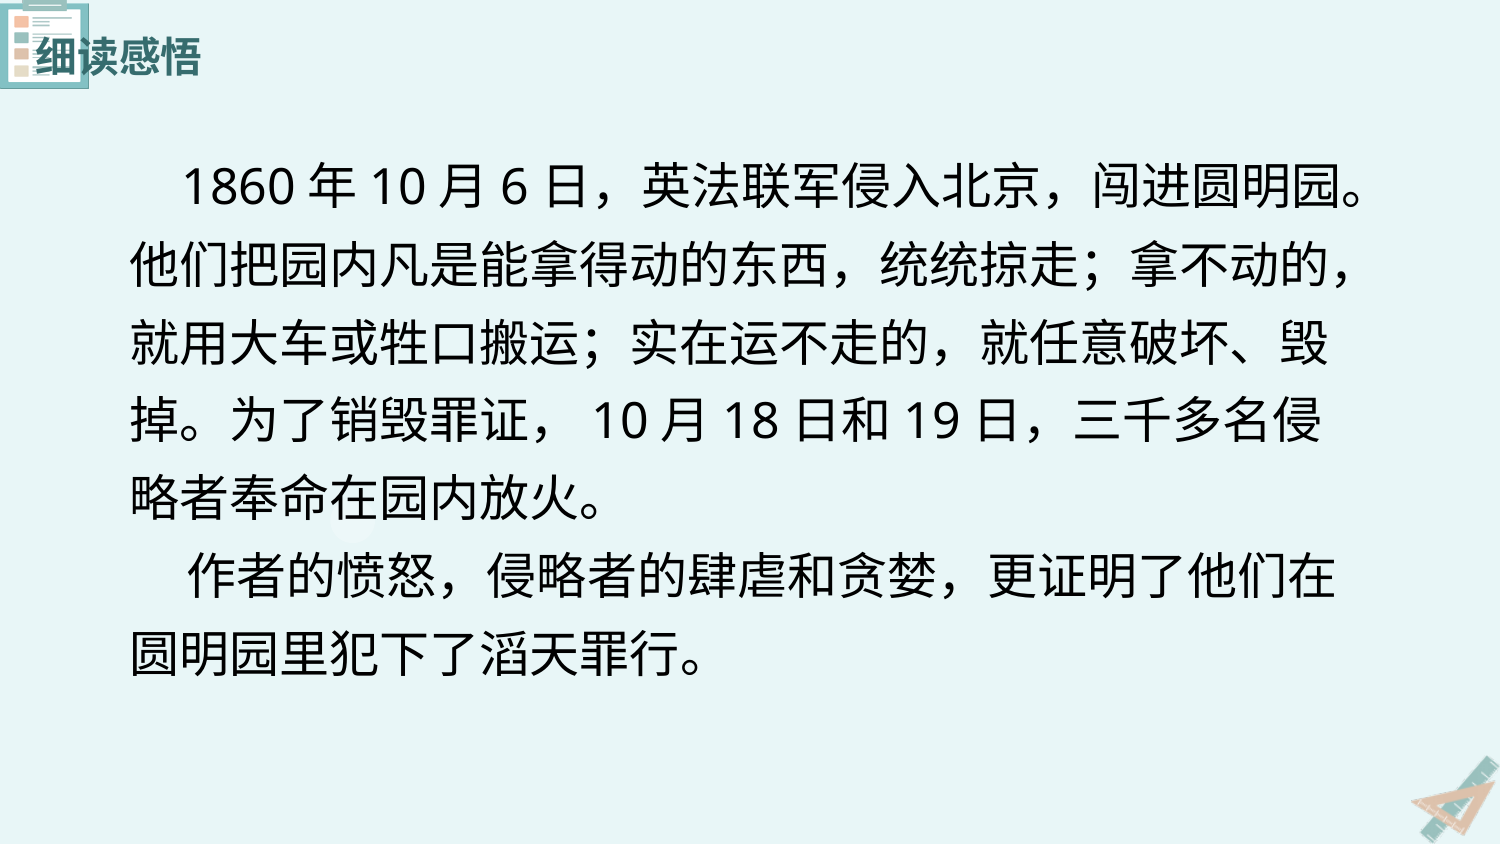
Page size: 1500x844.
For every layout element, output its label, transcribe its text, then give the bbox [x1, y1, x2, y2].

text_box 作者的愤怒，侵略者的肆虐和贪婪，更证明了他们在圆明园里犯下了滔天罪行。 [118, 520, 1353, 766]
picture [0, 0, 89, 89]
text_box 1860年10月6日，英法联军侵入北京，闯进圆明园。他们把园内凡是能拿得动的东西，统统掠走；拿不动的，就用大车或牲口搬运；实在运不走的，就任意破坏、毁掉。为了销毁罪证，10月18日和19日，三千多名侵略者奉命在园内放火。 [118, 131, 1363, 604]
text_box 细读感悟 [89, 25, 261, 87]
picture [1411, 755, 1500, 844]
